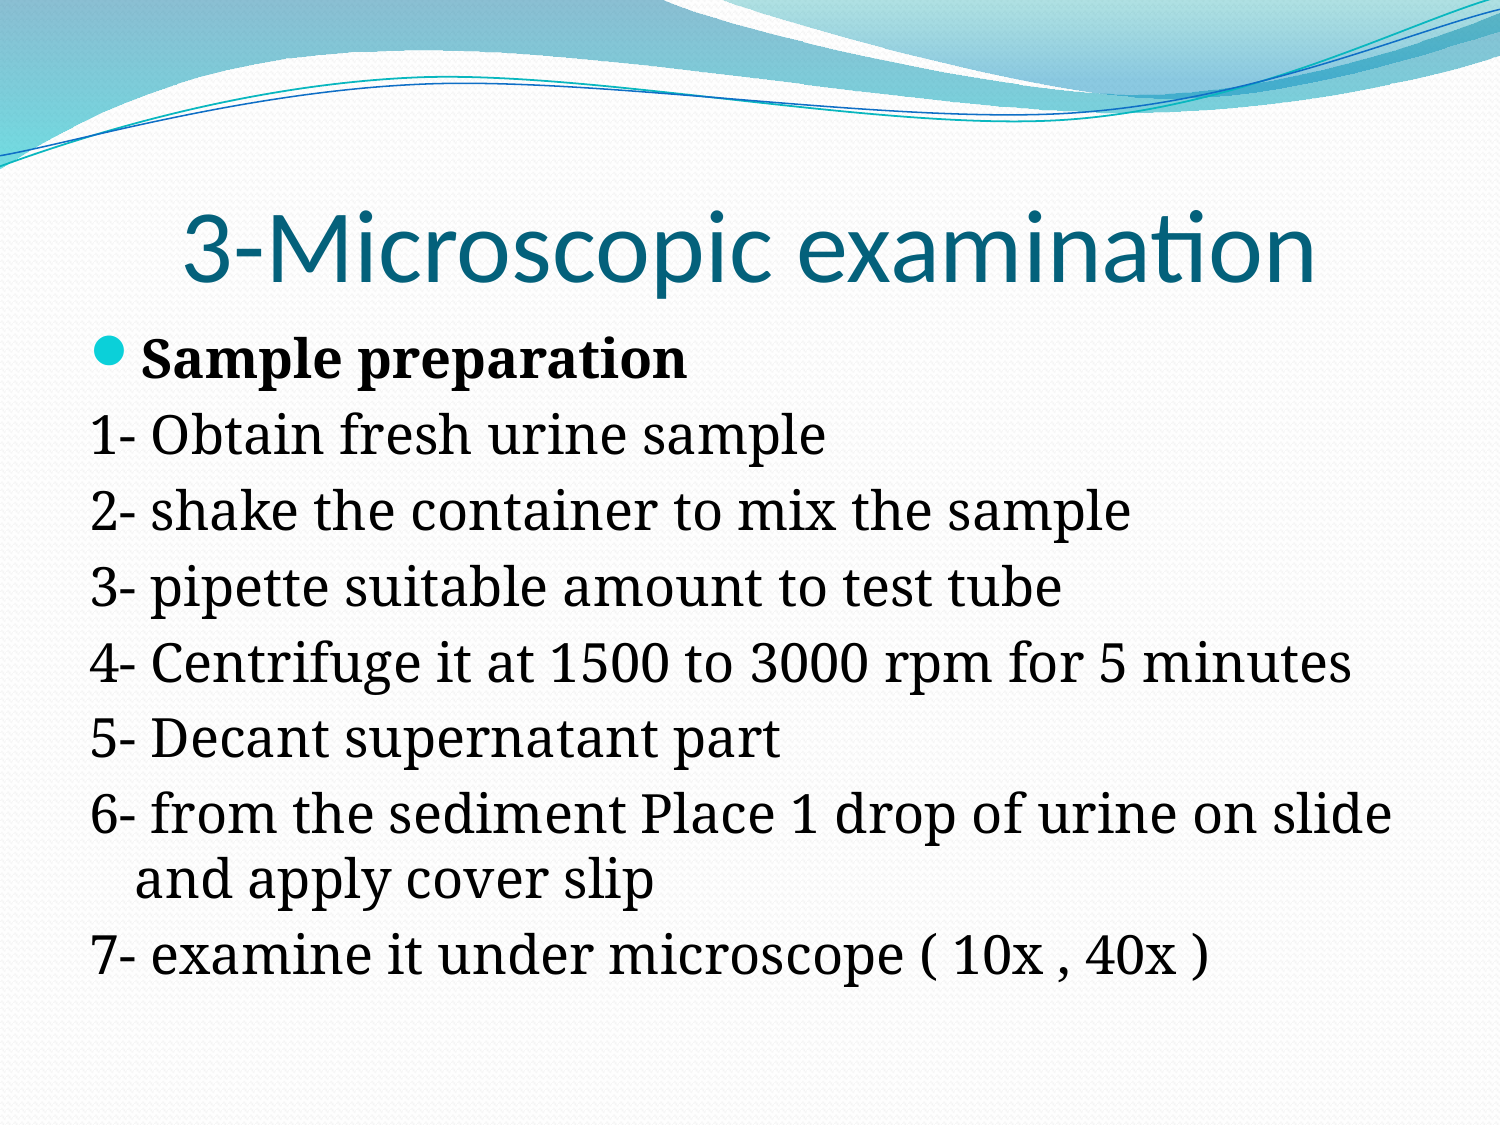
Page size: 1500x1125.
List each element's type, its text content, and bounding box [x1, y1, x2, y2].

list Sample preparation 1- Obtain fresh urine sample 2- shake the container to mix the sample 3- pipette suitable amount to test tube 4- Centrifuge it at 1500 to 3000 rpm for 5 minutes 5- Decant supernatant part 6- from the sediment Place 1 drop of urine on slide and apply cover slip 7- examine it under microscope ( 10x , 40x ) [75, 317, 1425, 1038]
title 3-Microscopic examination [75, 115, 1425, 303]
